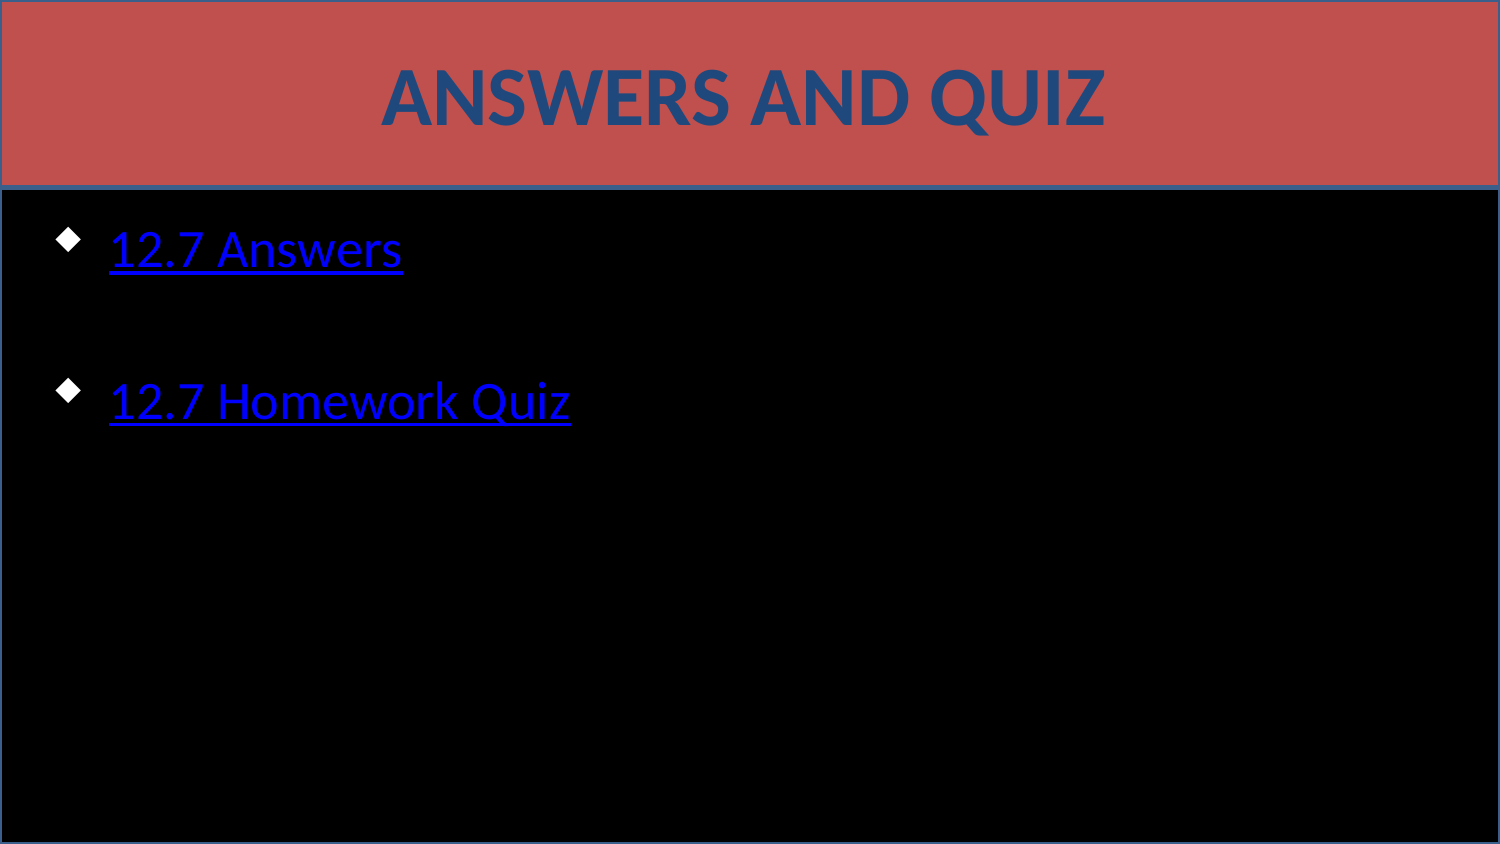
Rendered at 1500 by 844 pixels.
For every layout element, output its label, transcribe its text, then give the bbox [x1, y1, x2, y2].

title Answers and Quiz [37, 33, 1450, 150]
list 12.7 Answers 12.7 Homework Quiz [37, 206, 1450, 754]
